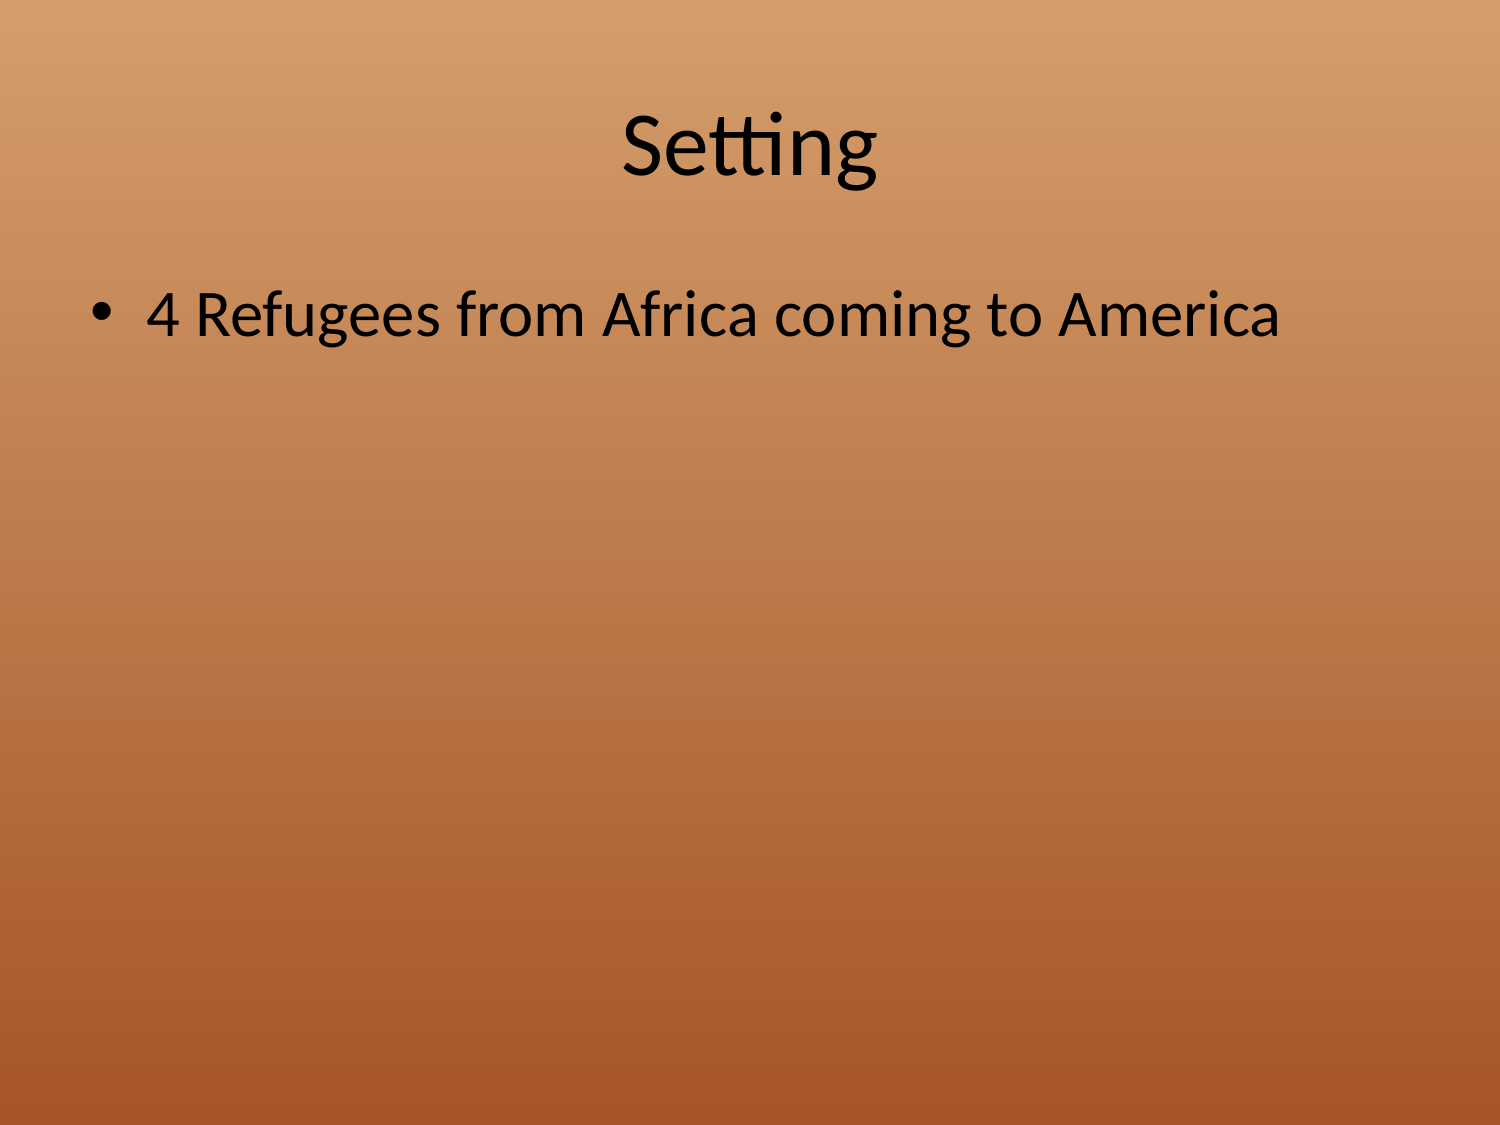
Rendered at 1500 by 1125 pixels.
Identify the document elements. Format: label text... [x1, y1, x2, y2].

title Setting [75, 45, 1425, 233]
list 4 Refugees from Africa coming to America [75, 262, 1425, 1005]
